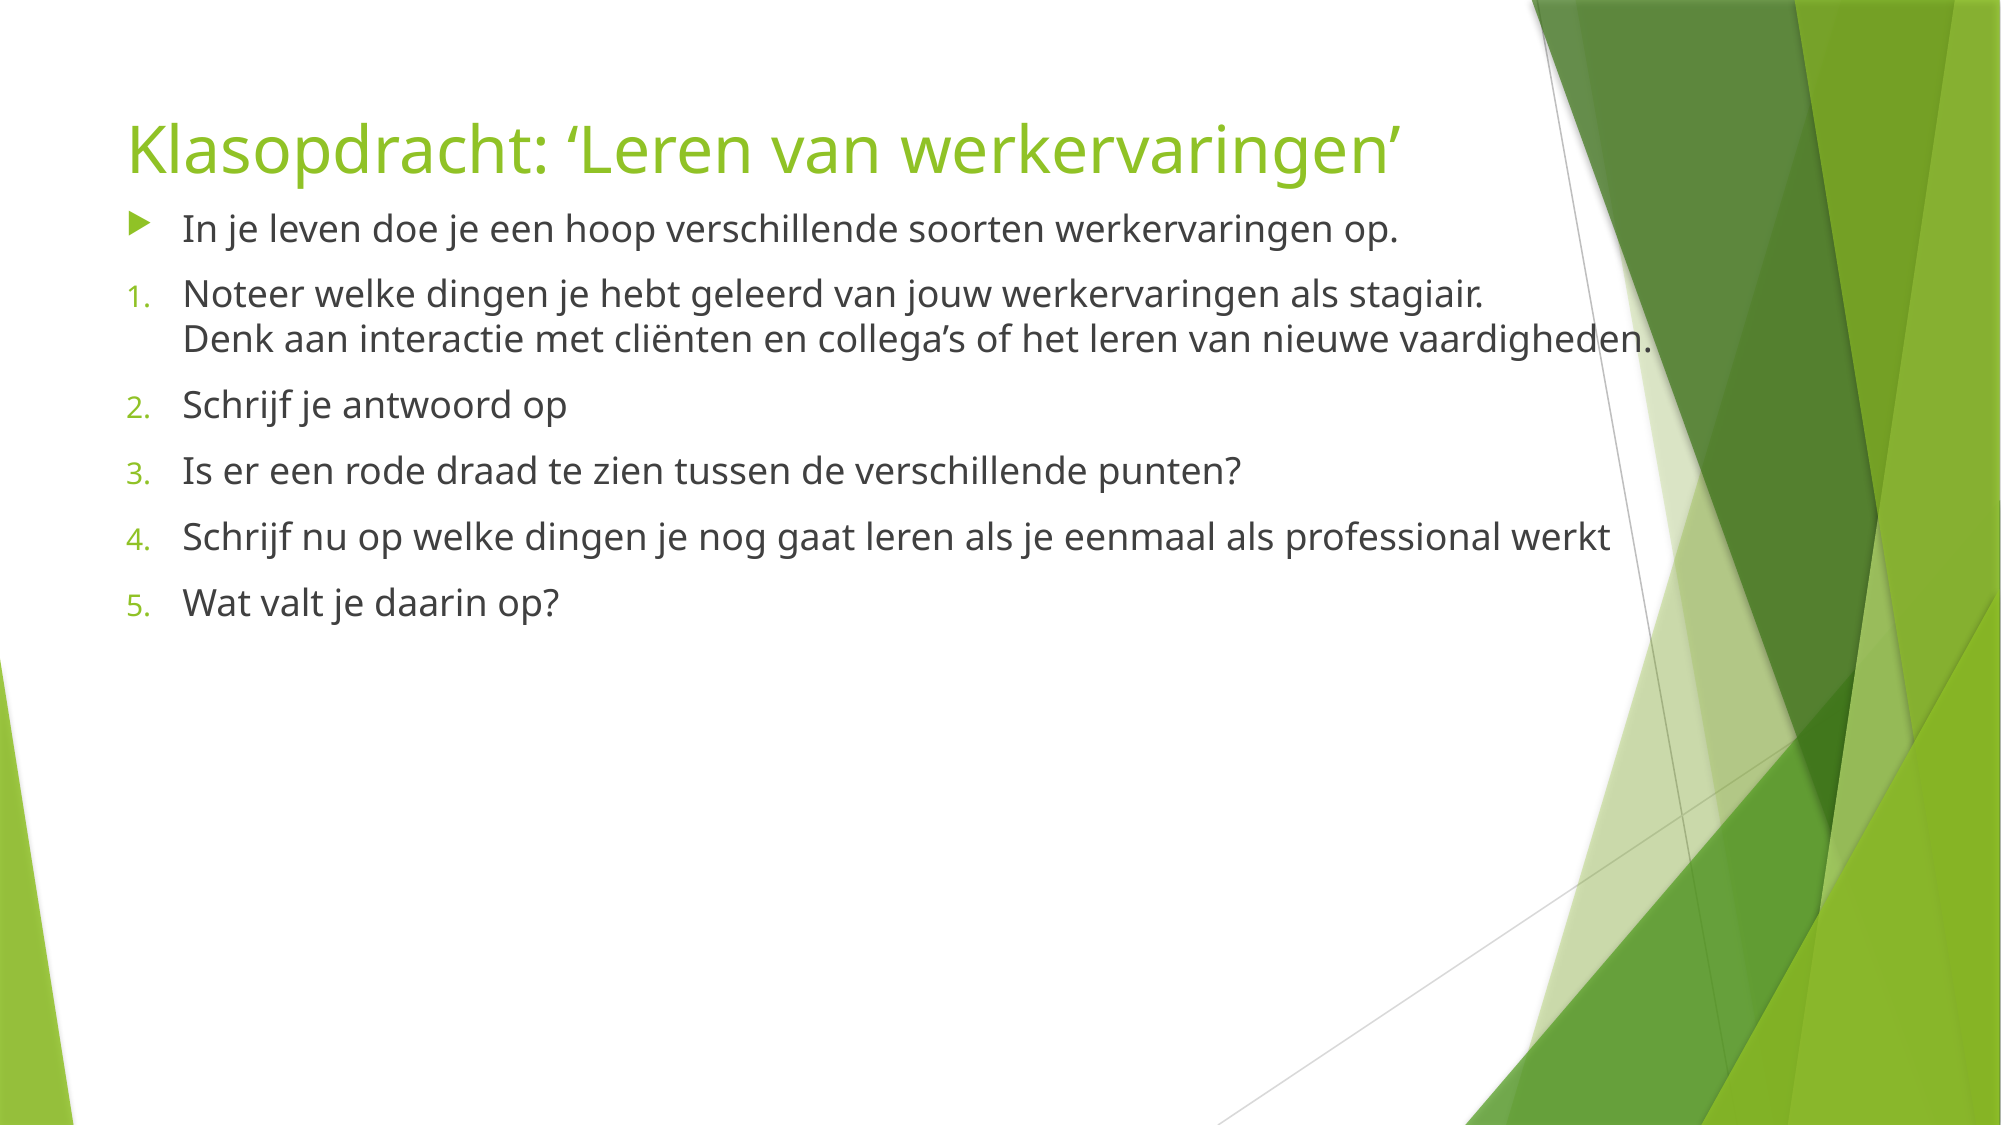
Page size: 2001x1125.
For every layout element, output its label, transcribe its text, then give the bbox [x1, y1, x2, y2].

list In je leven doe je een hoop verschillende soorten werkervaringen op. Noteer welke dingen je hebt geleerd van jouw werkervaringen als stagiair. Denk aan interactie met cliënten en collega’s of het leren van nieuwe vaardigheden. Schrijf je antwoord op Is er een rode draad te zien tussen de verschillende punten? Schrijf nu op welke dingen je nog gaat leren als je eenmaal als professional werkt Wat valt je daarin op? [111, 197, 1873, 1110]
title Klasopdracht: ‘Leren van werkervaringen’ [111, 99, 1522, 197]
